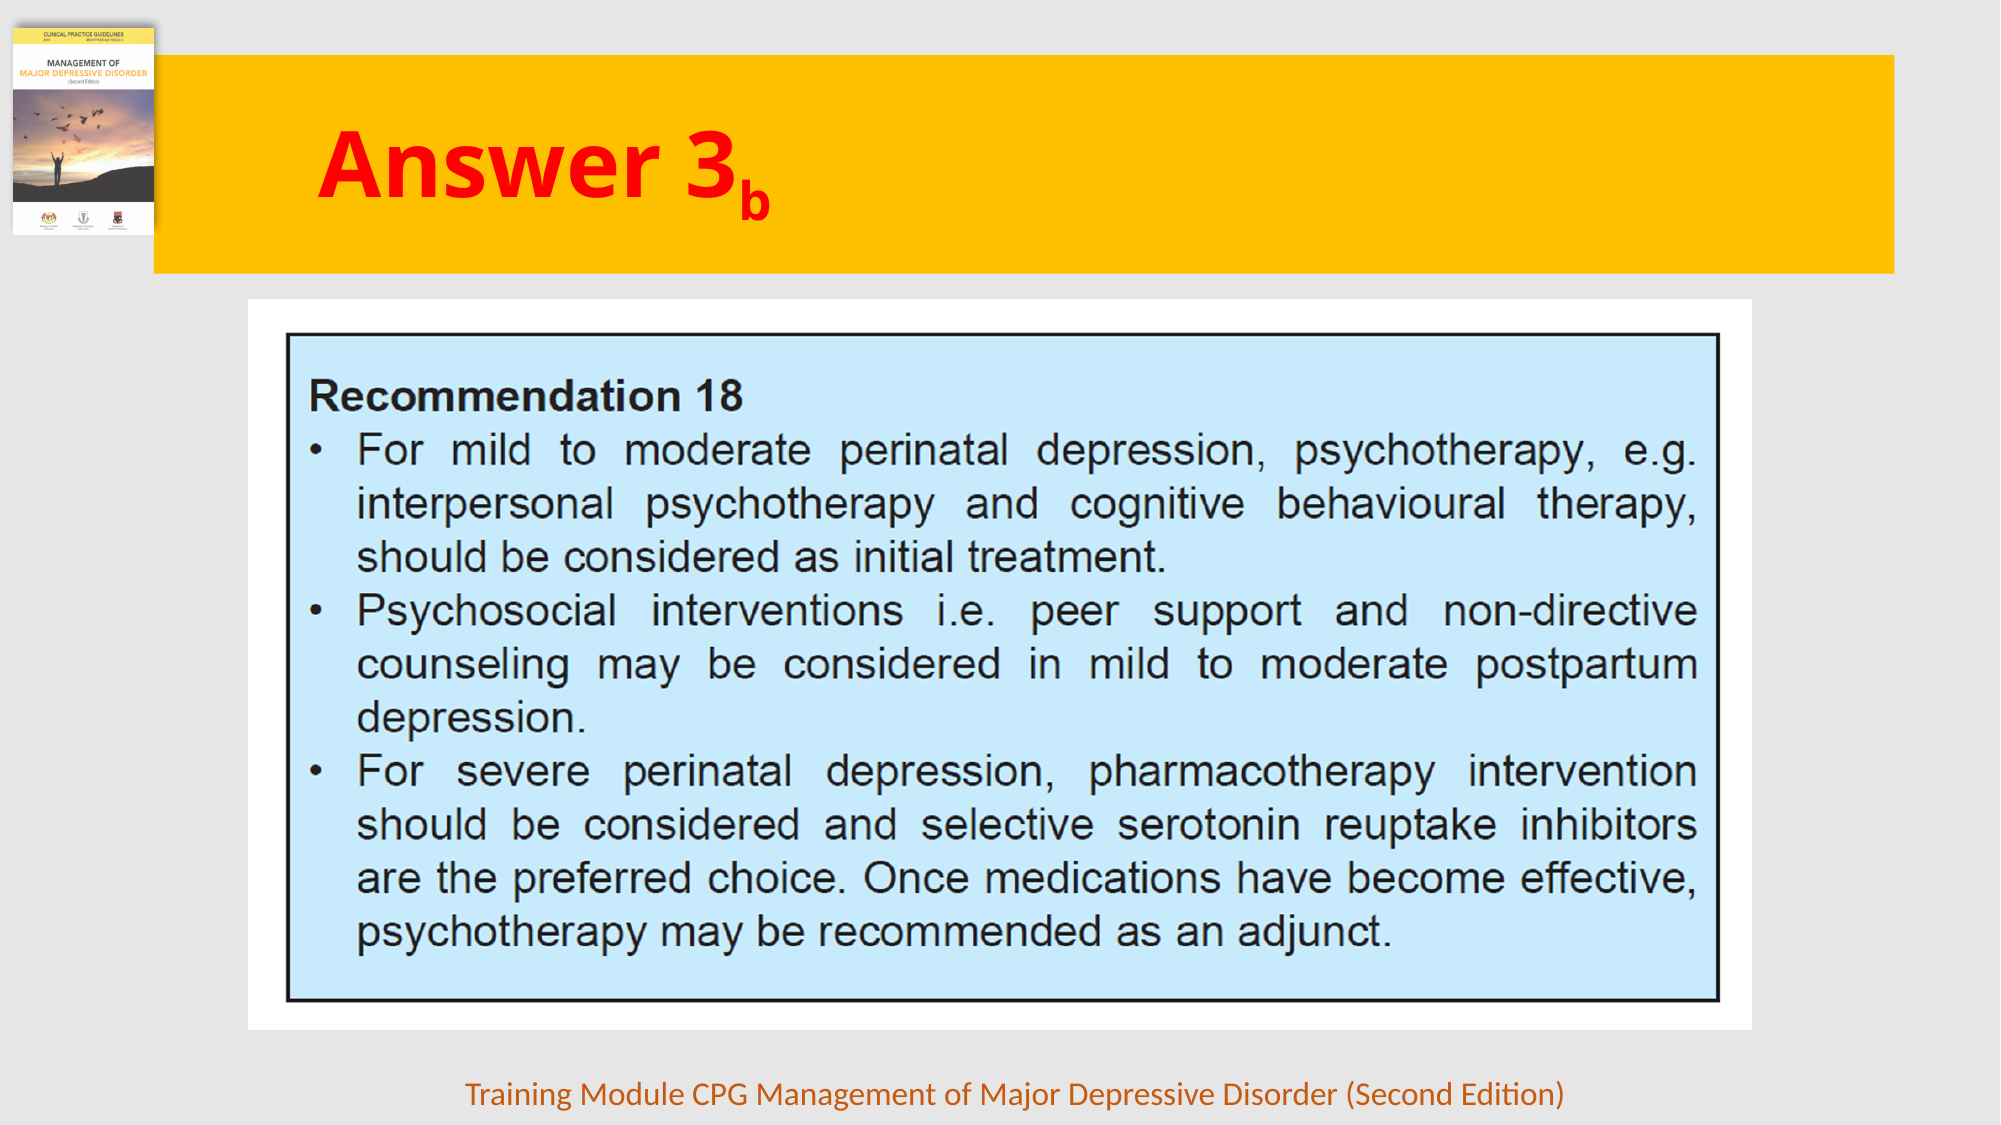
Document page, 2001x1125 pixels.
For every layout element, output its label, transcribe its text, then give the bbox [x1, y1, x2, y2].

title Answer 3b [153, 54, 1895, 274]
text_box Training Module CPG Management of Major Depressive Disorder (Second Edition) [450, 1065, 1832, 1120]
picture [248, 299, 1752, 1030]
picture [13, 28, 154, 235]
